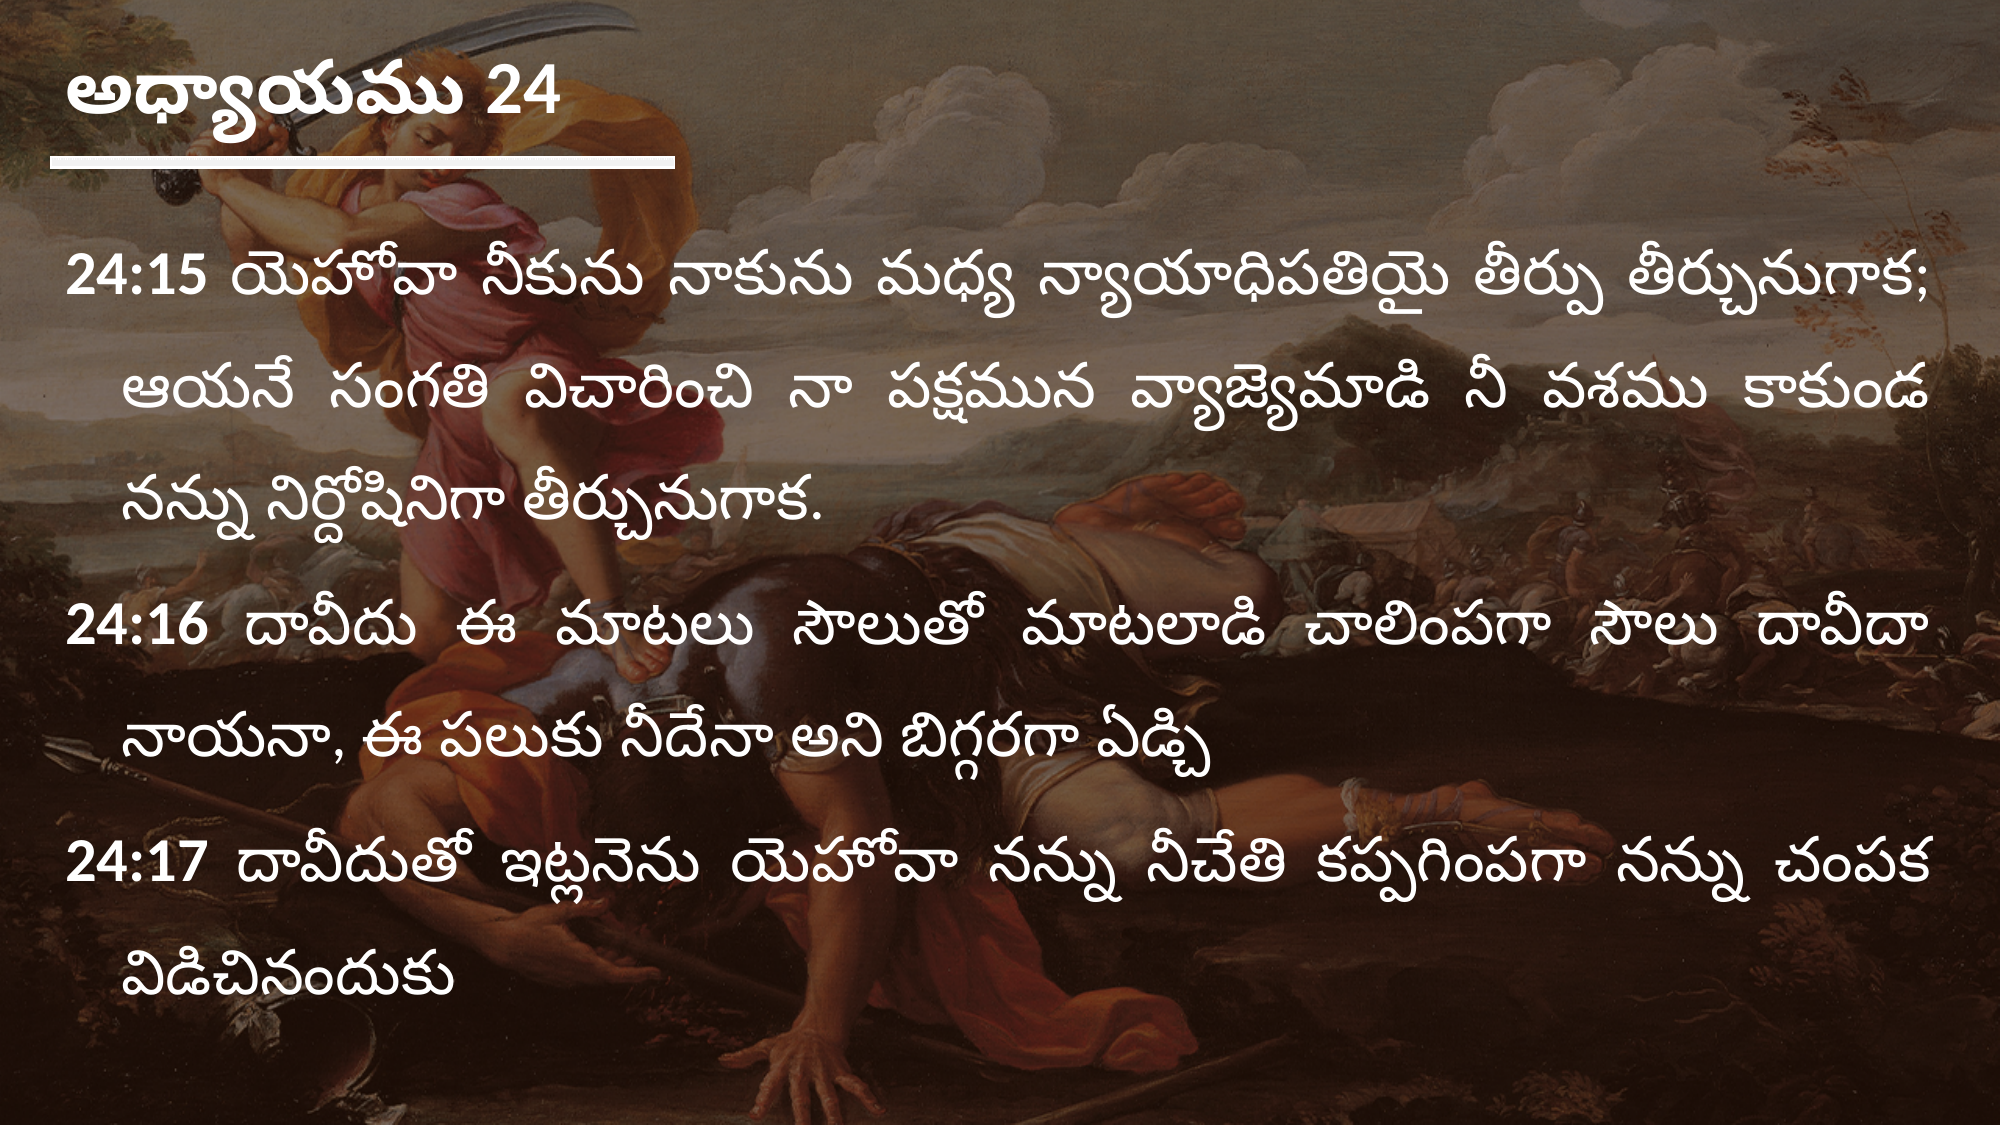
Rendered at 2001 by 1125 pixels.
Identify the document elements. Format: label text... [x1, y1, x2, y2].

list 24:15 యెహోవా నీకును నాకును మధ్య న్యాయాధిపతియై తీర్పు తీర్చునుగాక; ఆయనే సంగతి విచారించి నా పక్షమున వ్యాజ్యెమాడి నీ వశము కాకుండ నన్ను నిర్దోషినిగా తీర్చునుగాక. 24:16 దావీదు ఈ మాటలు సౌలుతో మాటలాడి చాలింపగా సౌలు దావీదా నాయనా, ఈ పలుకు నీదేనా అని బిగ్గరగా ఏడ్చి 24:17 దావీదుతో ఇట్లనెను యెహోవా నన్ను నీచేతి కప్పగింపగా నన్ను చంపక విడిచినందుకు [50, 187, 1946, 1063]
picture [0, 0, 2000, 1125]
title అధ్యాయము 24 [50, 0, 1925, 167]
